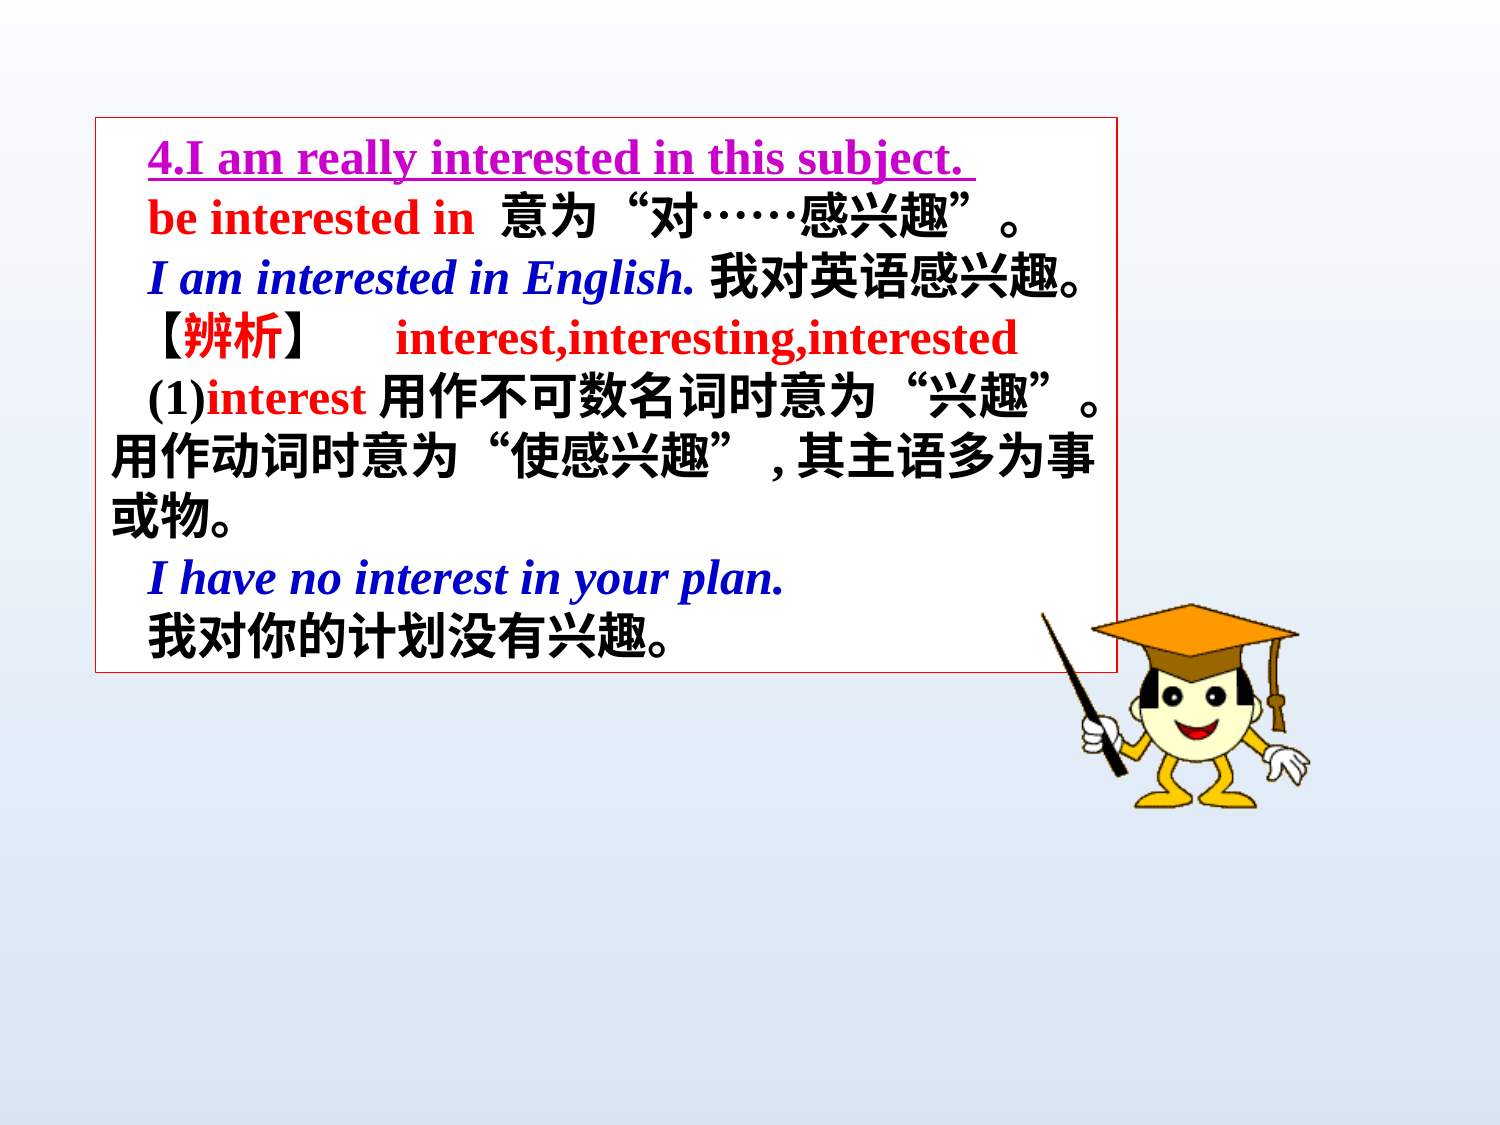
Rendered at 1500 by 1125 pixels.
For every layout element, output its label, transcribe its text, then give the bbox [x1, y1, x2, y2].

text_box 4.I am really interested in this subject. be interested in 意为“对……感兴趣”。 I am interested in English.我对英语感兴趣。 【辨析】 interest,interesting,interested (1)interest用作不可数名词时意为“兴趣”。用作动词时意为“使感兴趣”,其主语多为事或物。 I have no interest in your plan. 我对你的计划没有兴趣。 [95, 117, 1117, 673]
picture [1020, 588, 1334, 824]
